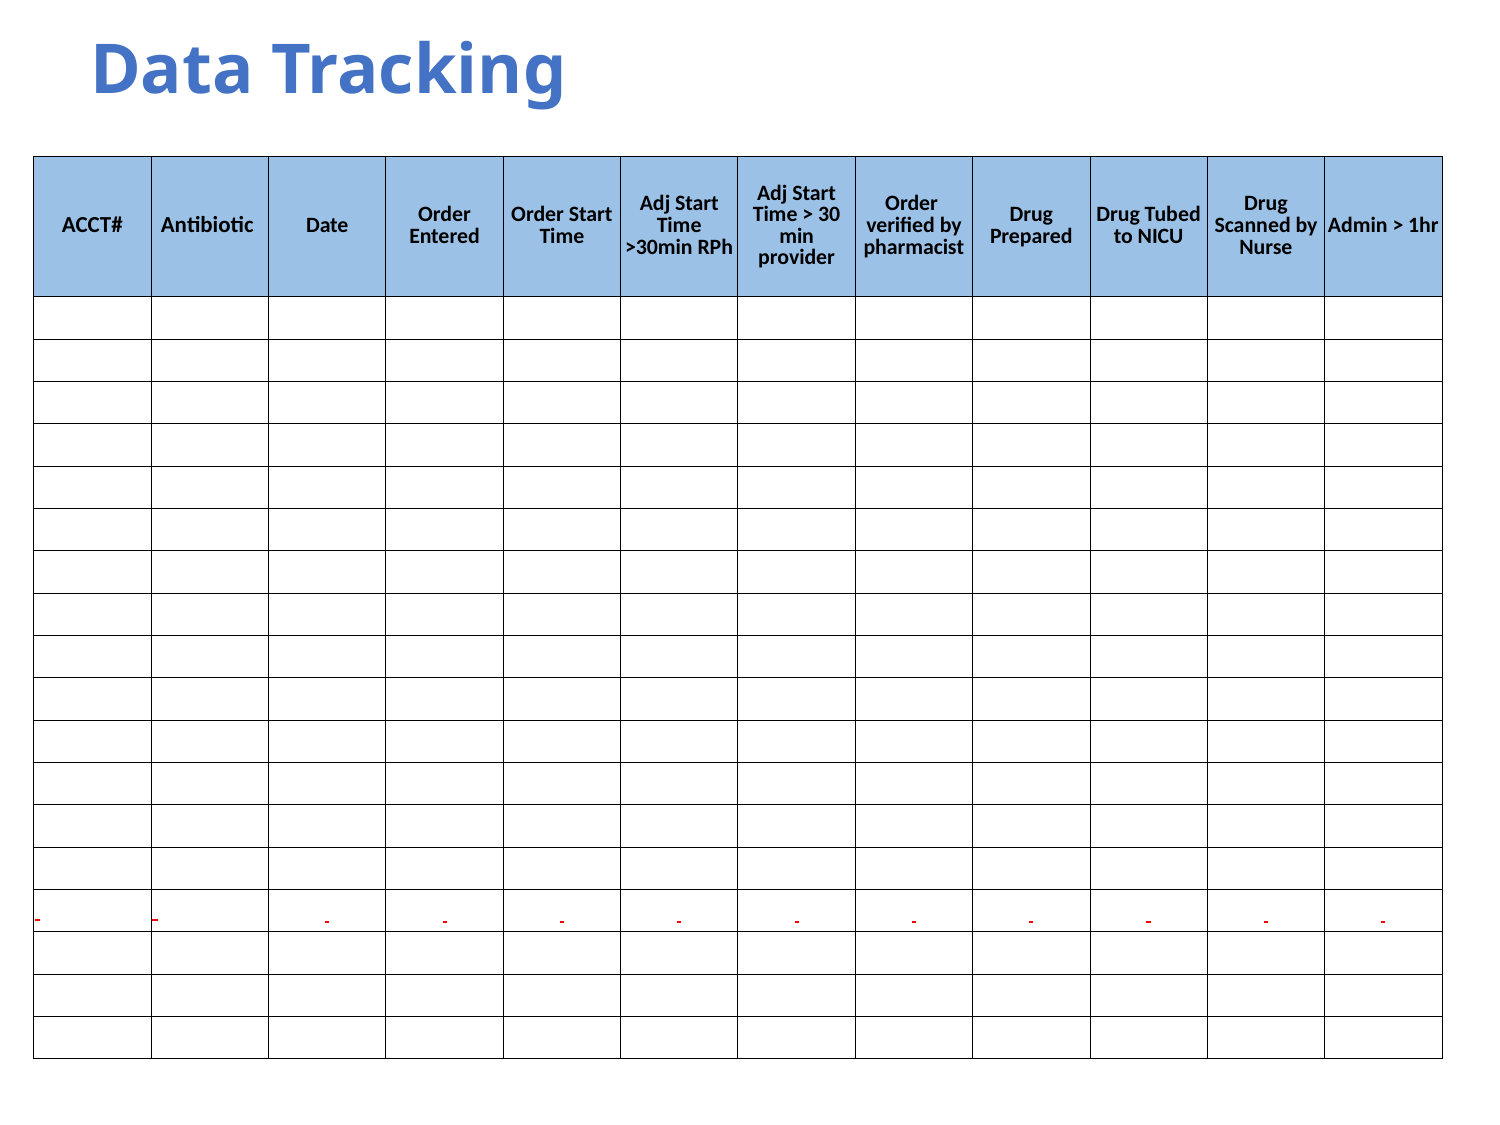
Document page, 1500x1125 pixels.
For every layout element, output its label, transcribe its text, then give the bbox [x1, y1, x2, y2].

table_cell [152, 890, 268, 931]
table_cell [973, 382, 1090, 423]
table_cell [386, 975, 503, 1016]
table_cell [621, 551, 737, 593]
table_cell [1091, 636, 1207, 677]
table_cell [856, 721, 972, 762]
table_cell [504, 805, 620, 847]
table_cell [1091, 382, 1207, 423]
table_cell [738, 467, 855, 508]
table_cell [973, 509, 1090, 550]
table_cell [738, 805, 855, 847]
table_cell [1325, 975, 1442, 1016]
table_cell [1091, 424, 1207, 466]
table_cell [1208, 1017, 1324, 1058]
table_cell [1091, 340, 1207, 381]
table_cell [1325, 678, 1442, 720]
table_cell [269, 890, 385, 931]
table_cell [856, 467, 972, 508]
table_cell [386, 848, 503, 889]
table_cell [1325, 340, 1442, 381]
table_cell [269, 805, 385, 847]
table_cell [152, 721, 268, 762]
table_cell [1325, 805, 1442, 847]
table_cell [973, 805, 1090, 847]
table_cell [1091, 975, 1207, 1016]
table_cell [269, 467, 385, 508]
table_cell [621, 721, 737, 762]
table_cell [621, 382, 737, 423]
table_cell [1091, 721, 1207, 762]
table_cell [621, 509, 737, 550]
table_cell [269, 594, 385, 635]
table_cell [1208, 509, 1324, 550]
table_header Drug Prepared [973, 157, 1090, 296]
table_cell [621, 678, 737, 720]
table_cell [386, 678, 503, 720]
table_cell [1208, 551, 1324, 593]
table_cell [1325, 467, 1442, 508]
table_cell [621, 340, 737, 381]
table_cell [386, 467, 503, 508]
table_cell [1208, 424, 1324, 466]
table_cell [504, 340, 620, 381]
table_header ACCT# [34, 157, 151, 296]
table_cell [1325, 382, 1442, 423]
table_header Antibiotic [152, 157, 268, 296]
table_cell [504, 297, 620, 339]
table_cell [152, 340, 268, 381]
table_cell [152, 382, 268, 423]
table_cell [269, 297, 385, 339]
table_header Drug Scanned by Nurse [1208, 157, 1324, 296]
table_cell [856, 340, 972, 381]
table_cell [1208, 636, 1324, 677]
title Data Tracking [75, 0, 1425, 144]
table_cell [386, 551, 503, 593]
table_cell [973, 594, 1090, 635]
table_cell [152, 551, 268, 593]
table_cell [386, 297, 503, 339]
table_header Adj Start Time > 30 min provider [738, 157, 855, 296]
table_cell [504, 382, 620, 423]
table_cell [973, 340, 1090, 381]
table_cell [34, 382, 151, 423]
table_cell [269, 678, 385, 720]
table_cell [504, 551, 620, 593]
table_cell [738, 382, 855, 423]
table_cell [973, 297, 1090, 339]
table_cell [1325, 551, 1442, 593]
table_cell [621, 932, 737, 974]
table_cell [386, 721, 503, 762]
table_cell [386, 382, 503, 423]
table_cell [1208, 467, 1324, 508]
table_cell [738, 678, 855, 720]
table_cell [1325, 509, 1442, 550]
table_cell [856, 509, 972, 550]
table_cell [856, 594, 972, 635]
table_cell [856, 424, 972, 466]
table_cell [34, 509, 151, 550]
table_cell [1325, 594, 1442, 635]
table_cell [856, 297, 972, 339]
table_cell [152, 636, 268, 677]
table_cell [152, 805, 268, 847]
table_cell [34, 932, 151, 974]
table_cell [152, 594, 268, 635]
table_cell [973, 551, 1090, 593]
table_cell [1208, 763, 1324, 804]
table_header Drug Tubed to NICU [1091, 157, 1207, 296]
table_cell [856, 975, 972, 1016]
table_cell [738, 594, 855, 635]
table_cell [973, 1017, 1090, 1058]
table_cell [1325, 721, 1442, 762]
table_cell [269, 721, 385, 762]
table_cell [152, 975, 268, 1016]
table_cell [34, 975, 151, 1016]
table_cell [973, 424, 1090, 466]
table_cell [621, 424, 737, 466]
table_cell [1325, 297, 1442, 339]
table_cell [1208, 721, 1324, 762]
table_cell [34, 721, 151, 762]
table_cell [1091, 467, 1207, 508]
table_cell [1091, 509, 1207, 550]
table_cell [504, 1017, 620, 1058]
table_cell [386, 509, 503, 550]
table_cell [1325, 1017, 1442, 1058]
table_cell [34, 636, 151, 677]
table_cell [386, 1017, 503, 1058]
table_cell [152, 678, 268, 720]
table_cell [973, 848, 1090, 889]
table_cell [152, 424, 268, 466]
table_cell [1208, 594, 1324, 635]
table_cell [269, 509, 385, 550]
table_cell [856, 805, 972, 847]
table_cell [34, 848, 151, 889]
table_cell [621, 636, 737, 677]
table_cell [152, 467, 268, 508]
table_cell [152, 932, 268, 974]
table_cell [856, 678, 972, 720]
table_cell [504, 763, 620, 804]
table_cell [738, 848, 855, 889]
table_cell [386, 890, 503, 931]
table_cell [504, 509, 620, 550]
table_cell [1208, 848, 1324, 889]
table_header Order verified by pharmacist [856, 157, 972, 296]
table_cell [856, 890, 972, 931]
table_cell [1091, 594, 1207, 635]
table_cell [152, 297, 268, 339]
table_cell [269, 636, 385, 677]
table_cell [269, 1017, 385, 1058]
table_cell [386, 424, 503, 466]
table_cell [269, 932, 385, 974]
table_cell [34, 890, 151, 931]
table_cell [34, 763, 151, 804]
table_cell [34, 551, 151, 593]
table_cell [1091, 848, 1207, 889]
table_cell [856, 763, 972, 804]
table_cell [1091, 890, 1207, 931]
table_cell [1091, 678, 1207, 720]
table_cell [386, 636, 503, 677]
table_cell [738, 636, 855, 677]
table_cell [1208, 890, 1324, 931]
table_cell [973, 678, 1090, 720]
table_cell [1325, 890, 1442, 931]
table_cell [1325, 636, 1442, 677]
table_cell [504, 721, 620, 762]
table_cell [504, 975, 620, 1016]
table_cell [1091, 763, 1207, 804]
table_cell [34, 467, 151, 508]
table_cell [621, 805, 737, 847]
table_cell [1091, 932, 1207, 974]
table_cell [34, 678, 151, 720]
table_cell [504, 424, 620, 466]
table_cell [386, 932, 503, 974]
table_cell [738, 975, 855, 1016]
table_cell [386, 805, 503, 847]
table_cell [1325, 763, 1442, 804]
table_cell [386, 340, 503, 381]
table_cell [738, 551, 855, 593]
table_cell [738, 1017, 855, 1058]
table_cell [973, 763, 1090, 804]
table_cell [738, 721, 855, 762]
table_cell [34, 340, 151, 381]
table_cell [621, 1017, 737, 1058]
table_cell [621, 594, 737, 635]
table_cell [973, 721, 1090, 762]
table_cell [1208, 382, 1324, 423]
table_cell [152, 509, 268, 550]
table_cell [386, 594, 503, 635]
table_cell [973, 467, 1090, 508]
table_cell [973, 890, 1090, 931]
table_cell [973, 975, 1090, 1016]
table_cell [504, 678, 620, 720]
table_cell [621, 467, 737, 508]
table_cell [269, 763, 385, 804]
table_cell [152, 763, 268, 804]
table_cell [738, 932, 855, 974]
table_cell [973, 932, 1090, 974]
table_cell [504, 890, 620, 931]
table_cell [856, 551, 972, 593]
table_cell [1208, 678, 1324, 720]
table_cell [269, 848, 385, 889]
table_cell [621, 975, 737, 1016]
table_cell [504, 467, 620, 508]
table_cell [152, 1017, 268, 1058]
table_cell [1091, 297, 1207, 339]
table_cell [738, 297, 855, 339]
table_cell [386, 763, 503, 804]
table_cell [1208, 297, 1324, 339]
table_cell [34, 594, 151, 635]
table_cell [504, 932, 620, 974]
table_cell [1325, 424, 1442, 466]
table_cell [856, 1017, 972, 1058]
table_header Order Start Time [504, 157, 620, 296]
table_cell [621, 297, 737, 339]
table_cell [34, 1017, 151, 1058]
table_cell [504, 636, 620, 677]
table_header Order Entered [386, 157, 503, 296]
table_header Admin > 1hr [1325, 157, 1442, 296]
table_cell [1325, 932, 1442, 974]
table_cell [621, 763, 737, 804]
table_header Date [269, 157, 385, 296]
table_cell [856, 932, 972, 974]
table_cell [856, 382, 972, 423]
table_cell [152, 848, 268, 889]
table_cell [621, 890, 737, 931]
table_cell [34, 424, 151, 466]
table_cell [738, 424, 855, 466]
table_cell [738, 890, 855, 931]
table_cell [1091, 1017, 1207, 1058]
table_cell [738, 509, 855, 550]
table_cell [34, 805, 151, 847]
table_cell [973, 636, 1090, 677]
table_cell [1091, 805, 1207, 847]
table_cell [1208, 932, 1324, 974]
table_cell [269, 975, 385, 1016]
table_cell [621, 848, 737, 889]
table_cell [269, 340, 385, 381]
table_cell [269, 551, 385, 593]
table_cell [738, 763, 855, 804]
table_cell [269, 382, 385, 423]
table_cell [34, 297, 151, 339]
table_cell [1325, 848, 1442, 889]
table_cell [738, 340, 855, 381]
table_header Adj Start Time >30min RPh [621, 157, 737, 296]
table_cell [856, 636, 972, 677]
table_cell [1208, 975, 1324, 1016]
table_cell [269, 424, 385, 466]
table_cell [504, 594, 620, 635]
table_cell [1208, 340, 1324, 381]
table_cell [504, 848, 620, 889]
table_cell [1208, 805, 1324, 847]
table_cell [856, 848, 972, 889]
table_cell [1091, 551, 1207, 593]
